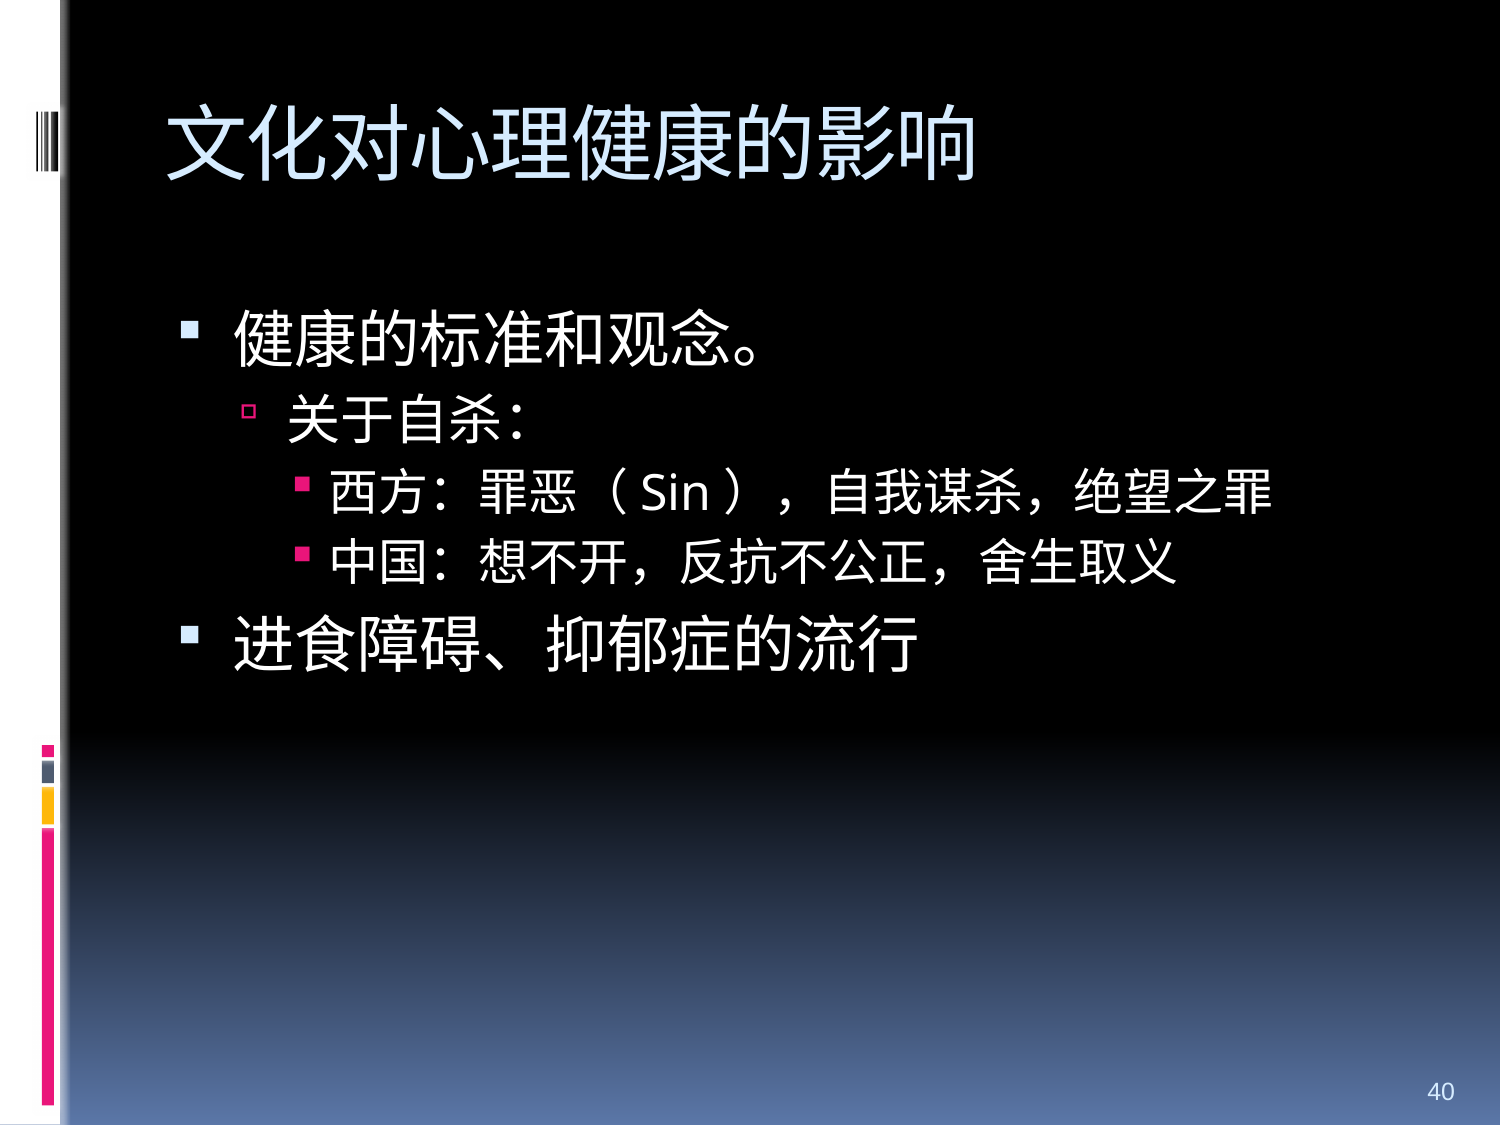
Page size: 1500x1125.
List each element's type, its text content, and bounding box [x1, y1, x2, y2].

list 健康的标准和观念。 关于自杀： 西方：罪恶（Sin），自我谋杀，绝望之罪 中国：想不开，反抗不公正，舍生取义 进食障碍、抑郁症的流行 [150, 292, 1425, 1043]
title 文化对心理健康的影响 [150, 83, 1425, 234]
slide_number 40 [1412, 1052, 1488, 1113]
